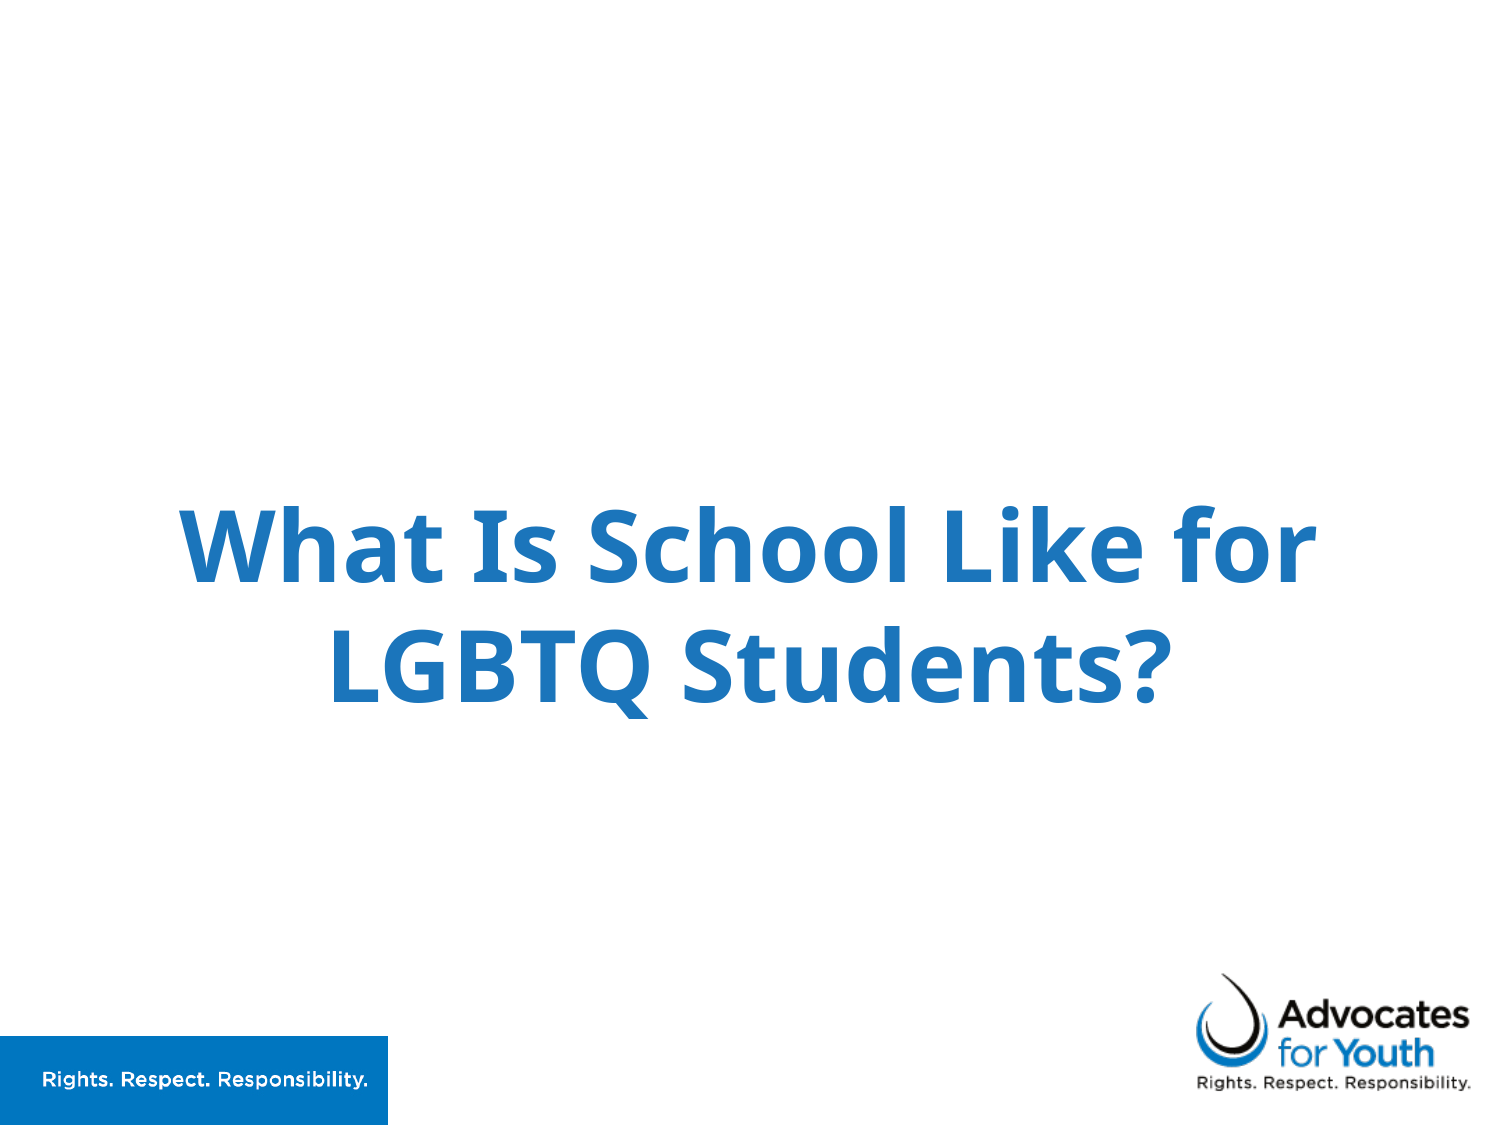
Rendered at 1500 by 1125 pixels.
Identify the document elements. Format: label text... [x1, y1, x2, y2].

picture [1170, 943, 1496, 1119]
title What Is School Like for LGBTQ Students? [112, 378, 1388, 827]
picture [0, 1036, 388, 1125]
